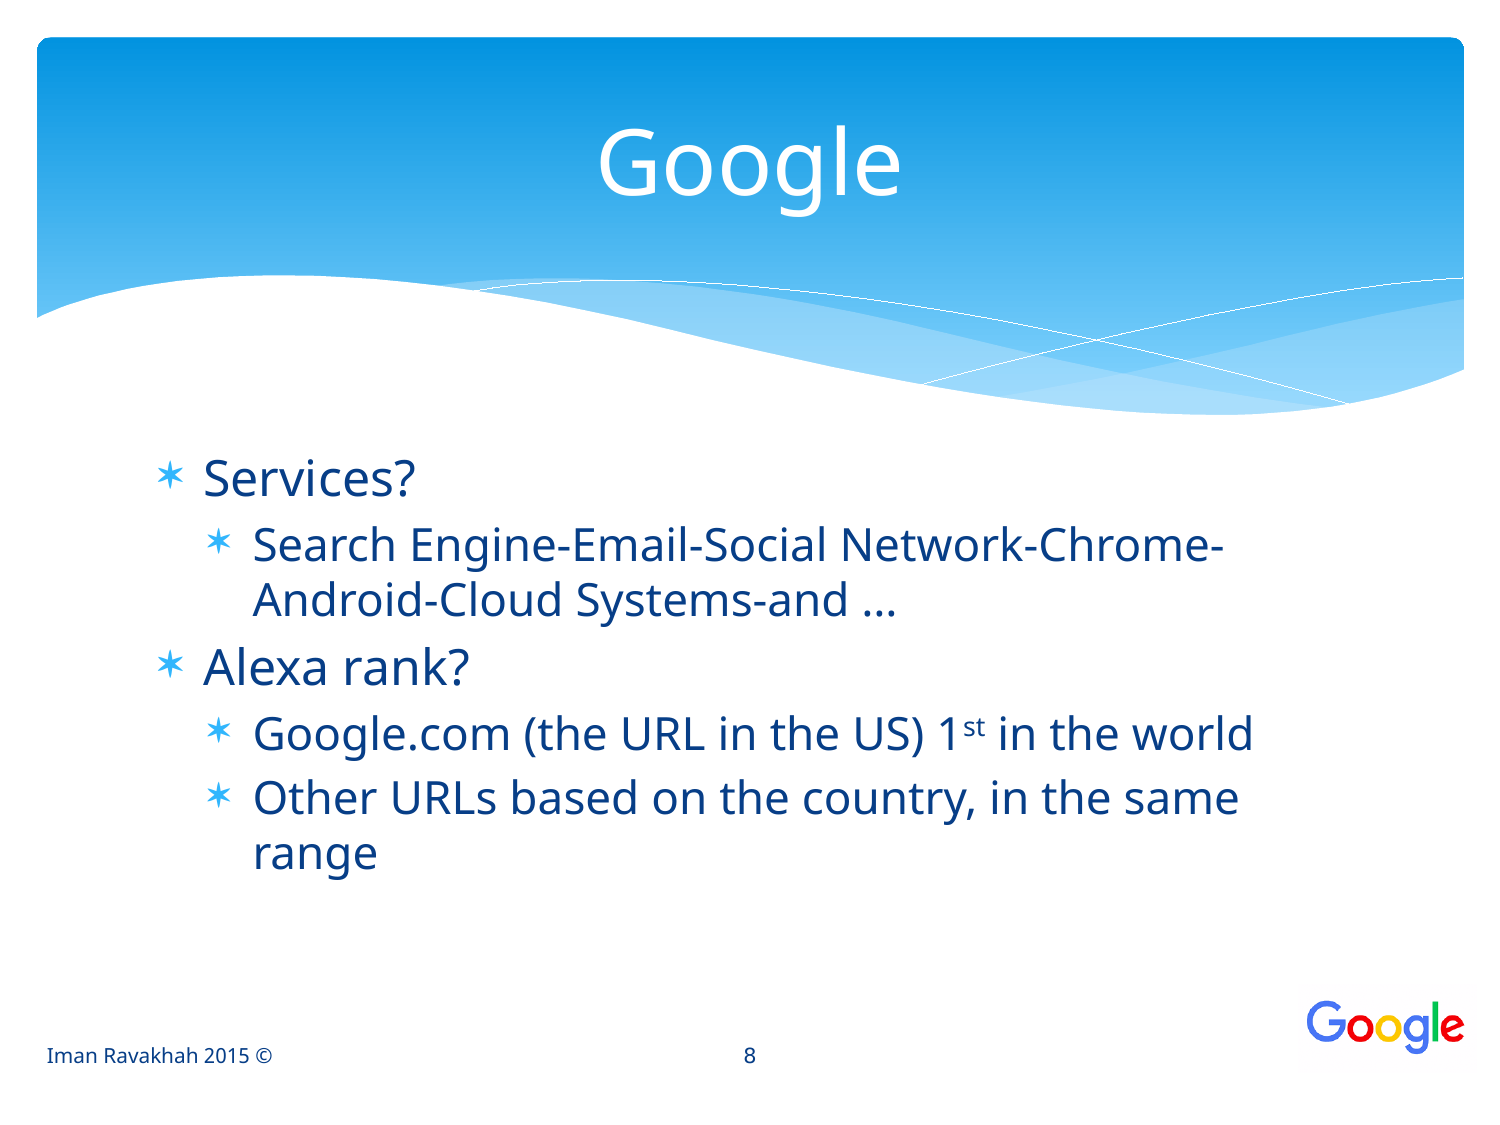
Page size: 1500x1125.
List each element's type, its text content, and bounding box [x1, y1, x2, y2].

list Services? Search Engine-Email-Social Network-Chrome-Android-Cloud Systems-and … Alexa rank? Google.com (the URL in the US) 1st in the world Other URLs based on the country, in the same range [143, 438, 1359, 1005]
title Google [75, 55, 1425, 261]
slide_number 8 [654, 1025, 846, 1086]
picture [1298, 962, 1477, 1101]
footer © 2015 Iman Ravakhah [31, 1025, 653, 1086]
